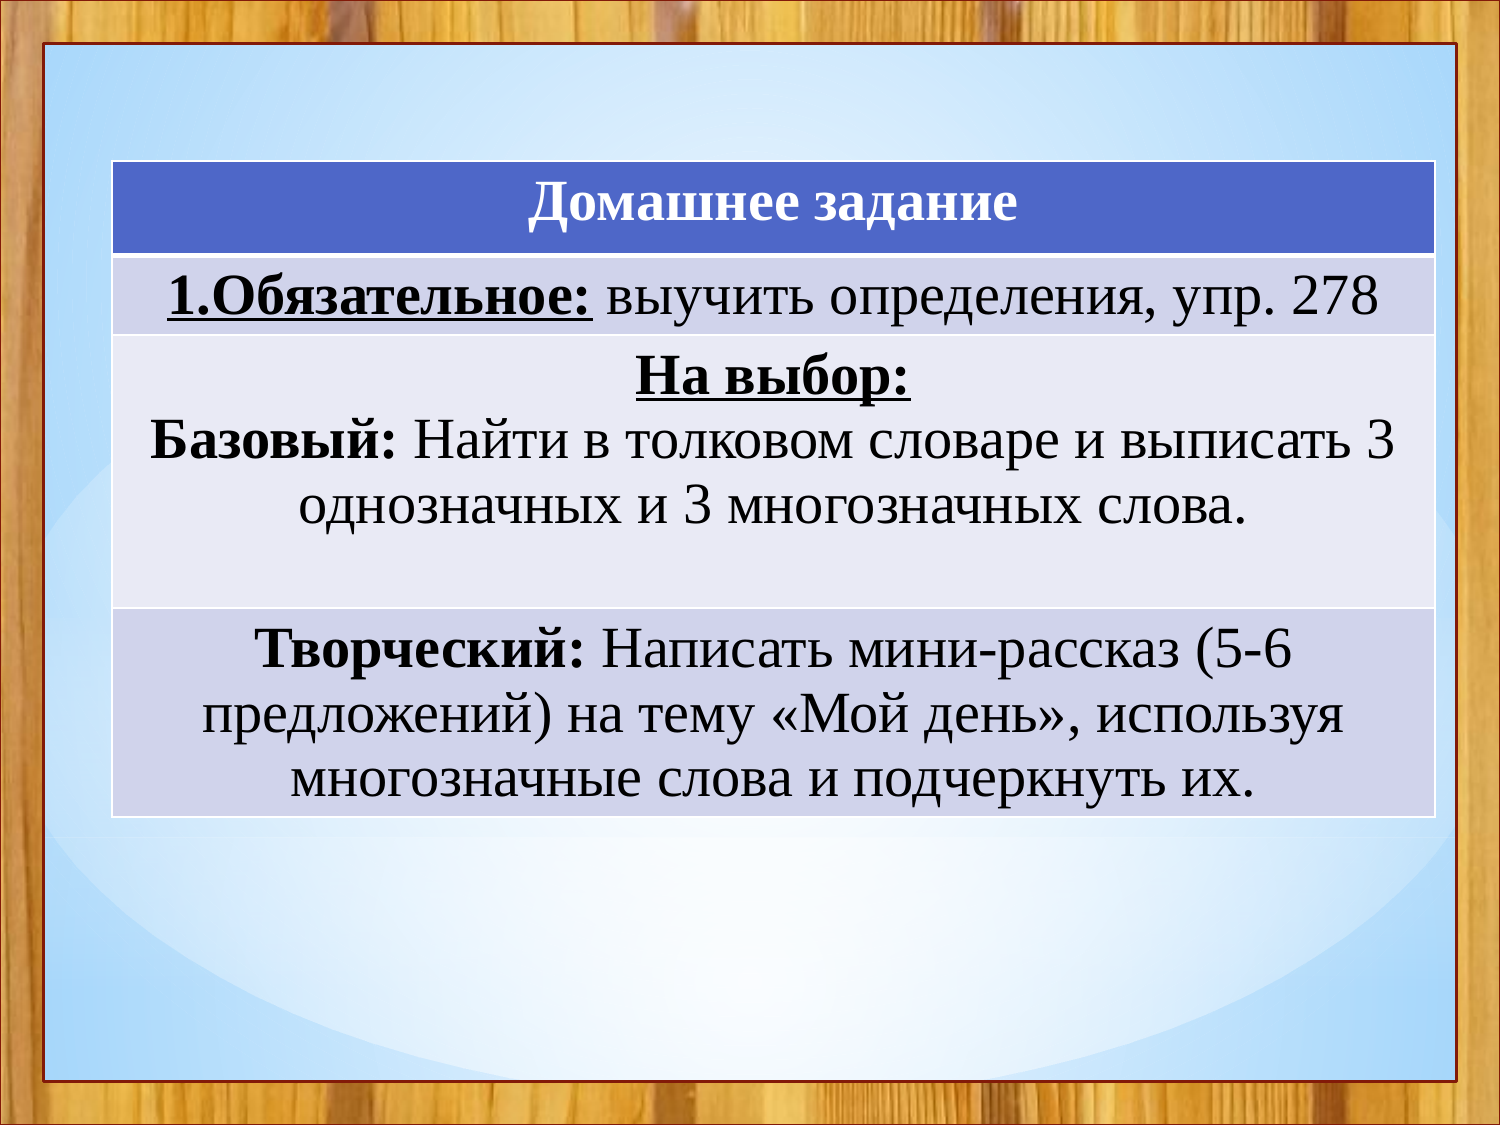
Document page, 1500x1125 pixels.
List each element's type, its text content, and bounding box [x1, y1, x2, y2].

table_header Домашнее задание [113, 162, 1434, 253]
table_cell 1.Обязательное: выучить определения, упр. 278 [113, 258, 1434, 334]
table_cell Творческий: Написать мини-рассказ (5-6 предложений) на тему «Мой день», используя многозначные слова и подчеркнуть их. [113, 609, 1434, 816]
picture [1, 1, 1499, 1124]
table_cell На выбор: Базовый: Найти в толковом словаре и выписать 3 однозначных и 3 многозначных слова. [113, 336, 1434, 607]
